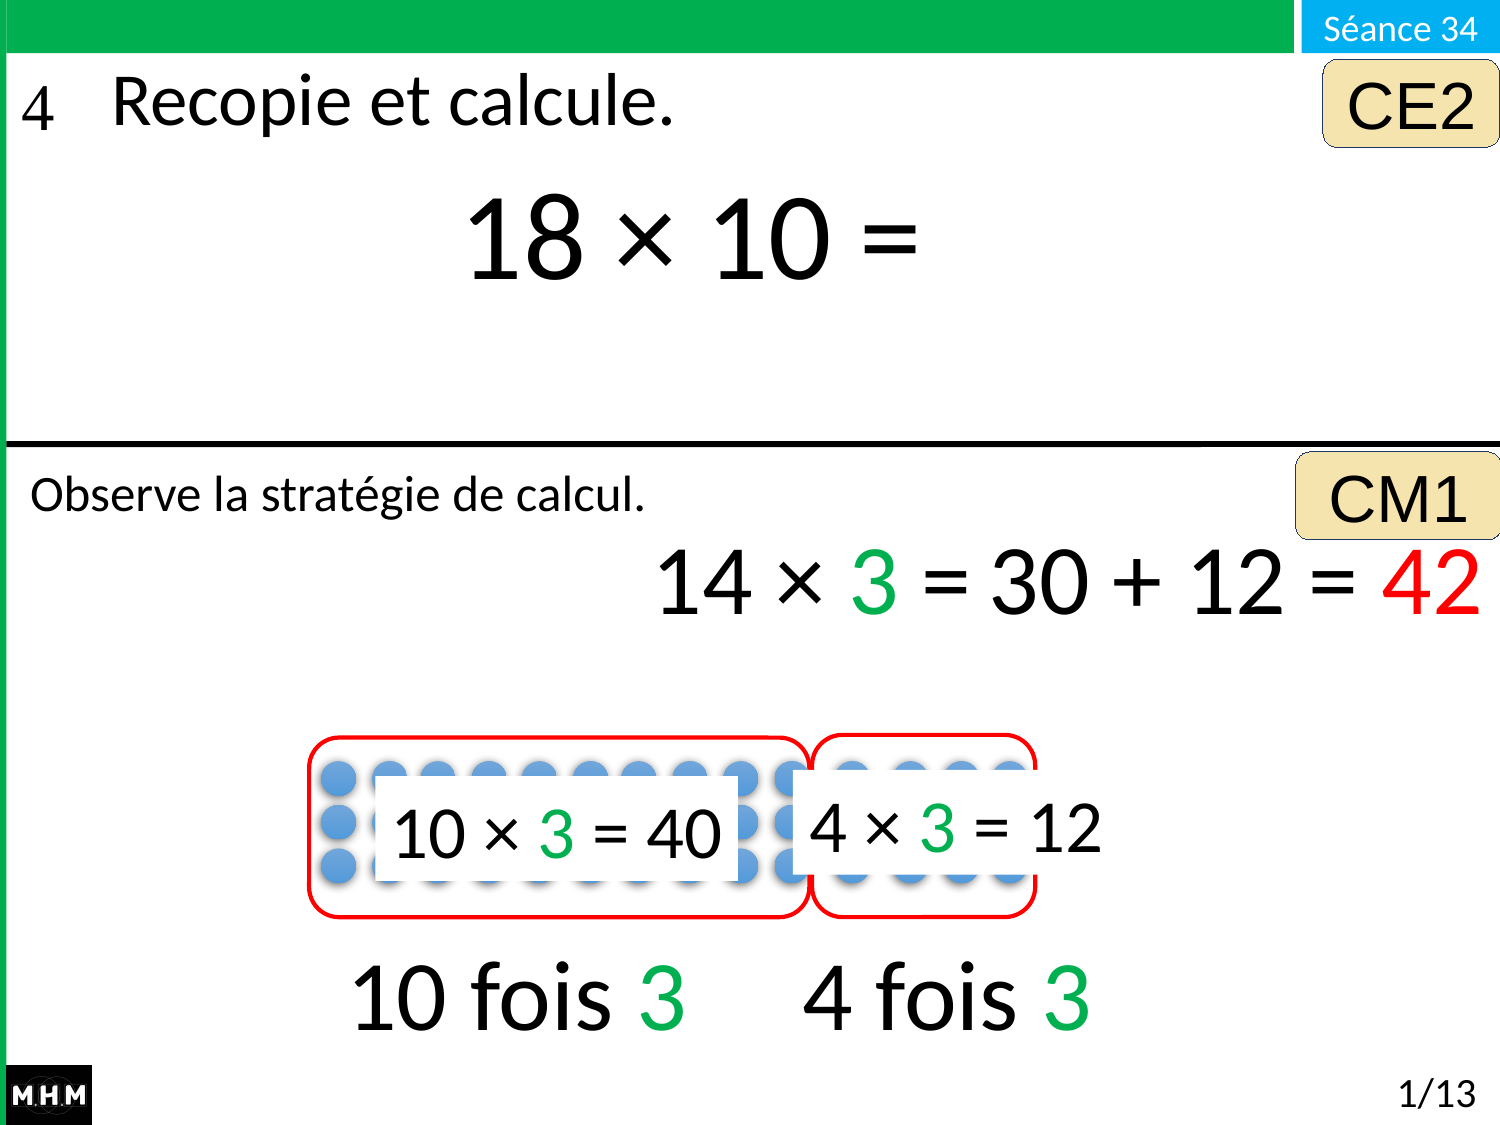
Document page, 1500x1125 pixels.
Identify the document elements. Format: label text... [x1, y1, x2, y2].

text_box 10 fois 3 [325, 923, 708, 1059]
text_box Observe la stratégie de calcul. [15, 449, 665, 541]
text_box [306, 735, 811, 920]
text_box CE2 [1322, 59, 1500, 148]
list 1/13 [1373, 1064, 1500, 1125]
text_box [809, 875, 1038, 920]
text_box 18 × 10 = [445, 147, 1245, 313]
picture [6, 1065, 92, 1125]
text_box 14 × 3 = … [609, 507, 967, 642]
text_box 10 × 3 = 40 [375, 776, 738, 881]
text_box 30 + 12 = 42 [967, 506, 1500, 642]
text_box 4 × 3 = 12 [792, 769, 1120, 875]
text_box CM1 [1295, 451, 1500, 540]
title Recopie et calcule. [96, 60, 1391, 150]
text_box [809, 732, 1038, 769]
text_box 4 fois 3 [785, 923, 1109, 1059]
